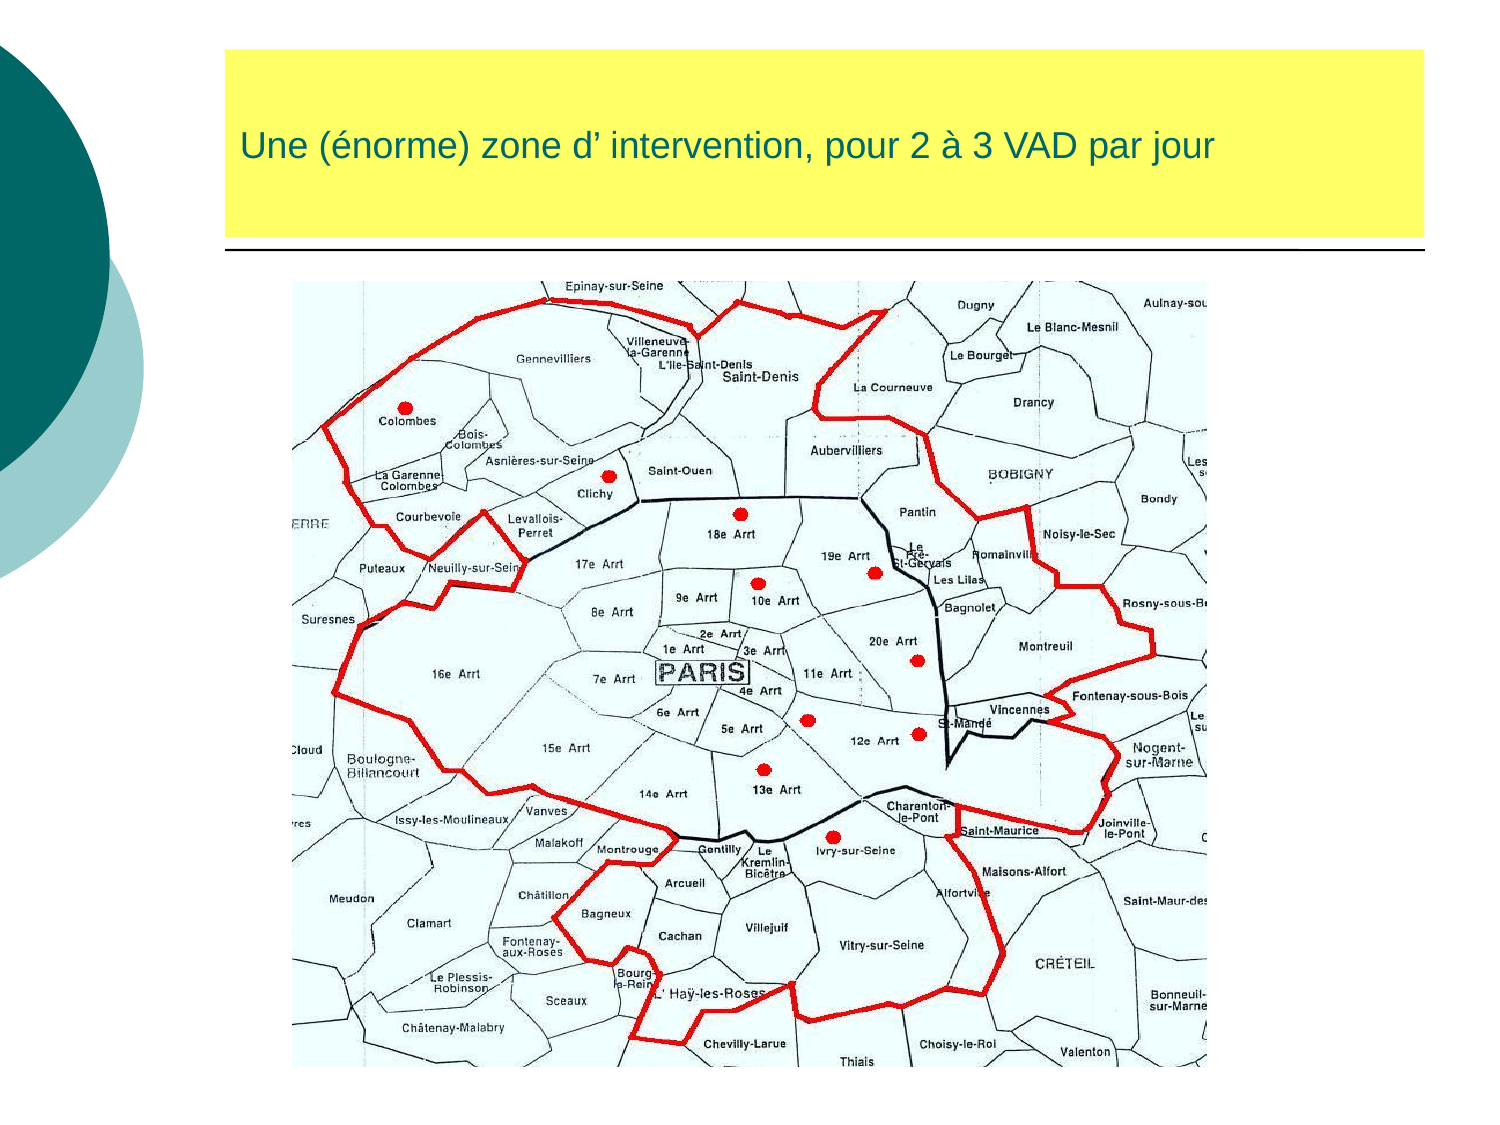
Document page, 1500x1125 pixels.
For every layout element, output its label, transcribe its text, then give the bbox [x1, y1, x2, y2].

picture [292, 281, 1208, 1067]
title Une (énorme) zone d’ intervention, pour 2 à 3 VAD par jour [224, 49, 1425, 237]
